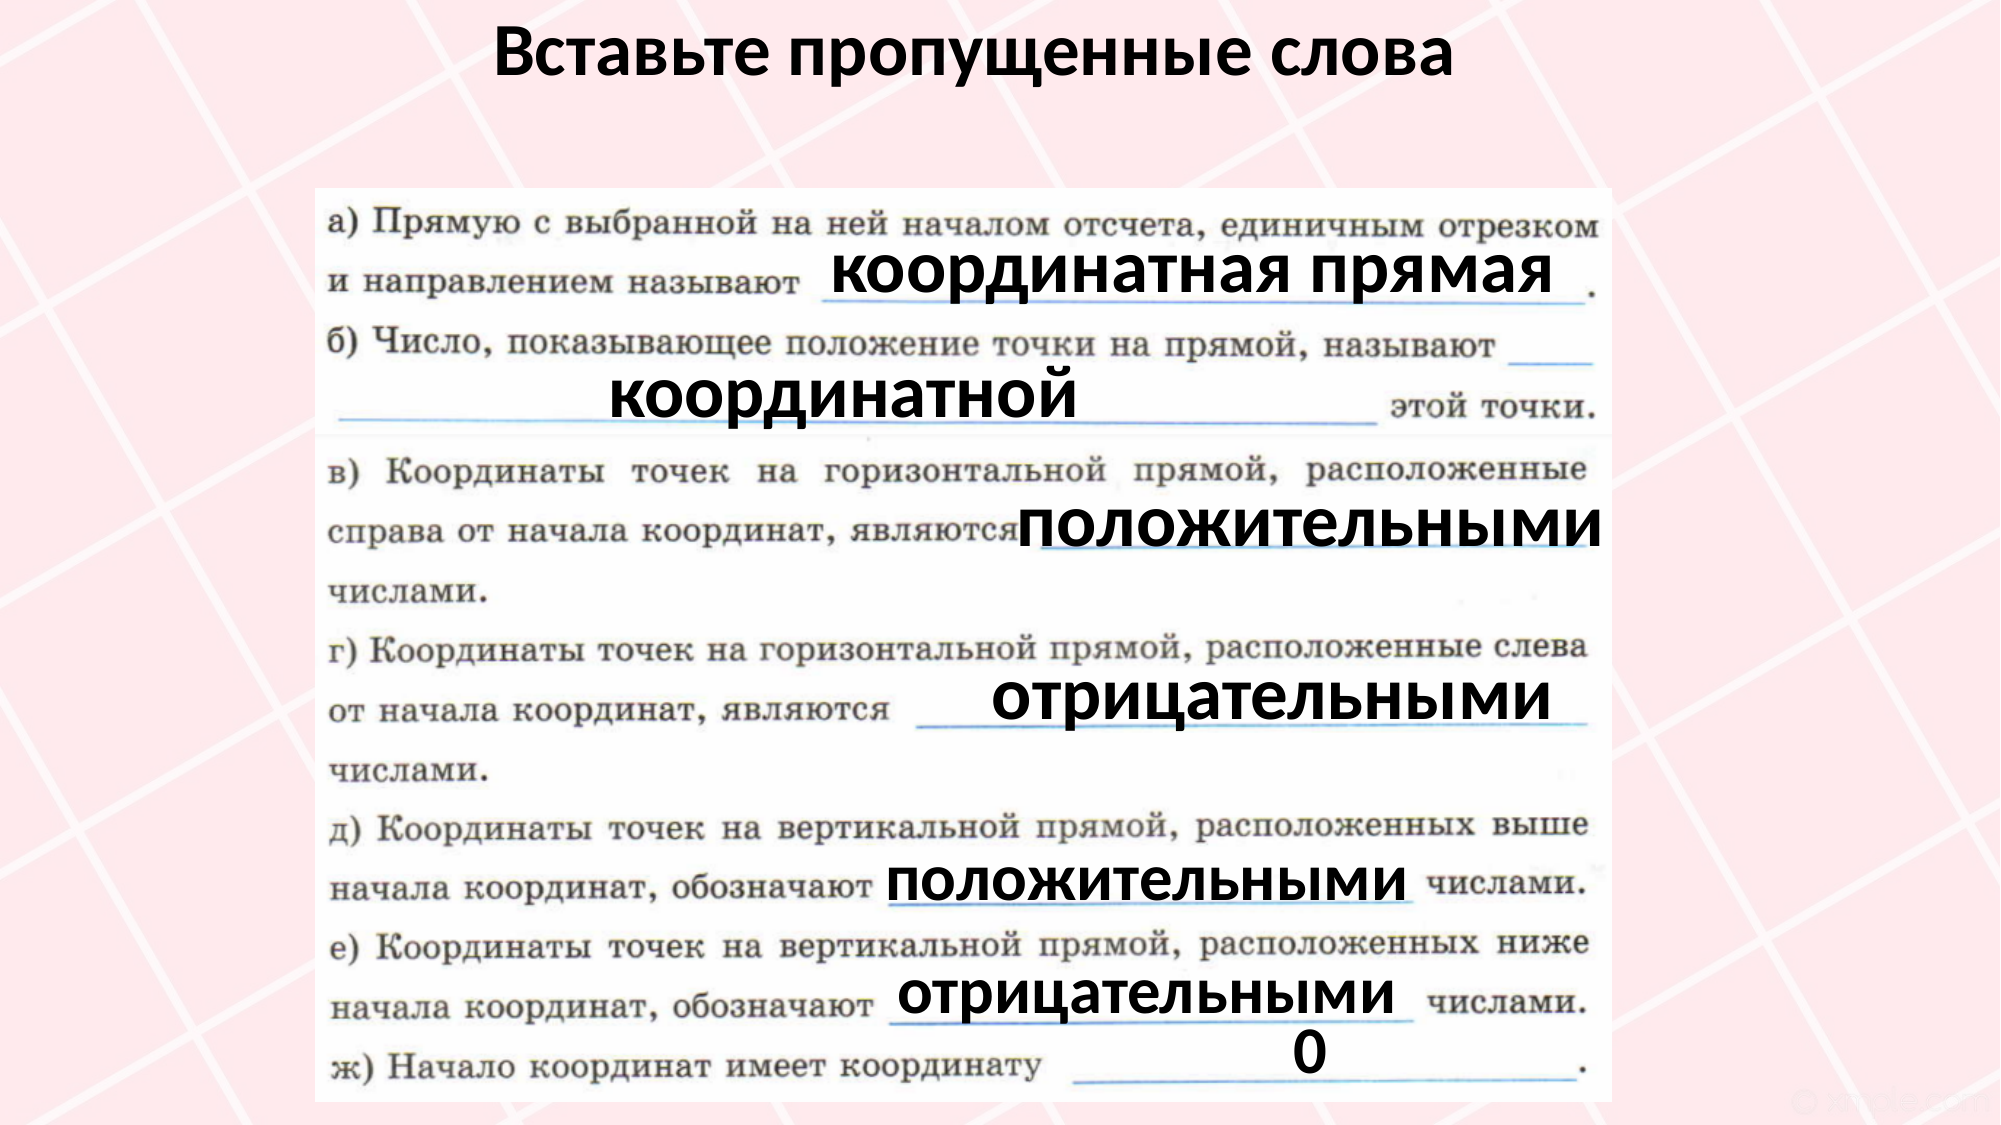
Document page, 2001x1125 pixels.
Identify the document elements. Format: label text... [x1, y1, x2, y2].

picture [315, 188, 1612, 1102]
text_box Вставьте пропущенные слова [477, 0, 1471, 98]
text_box положительными [1612, 464, 1621, 570]
